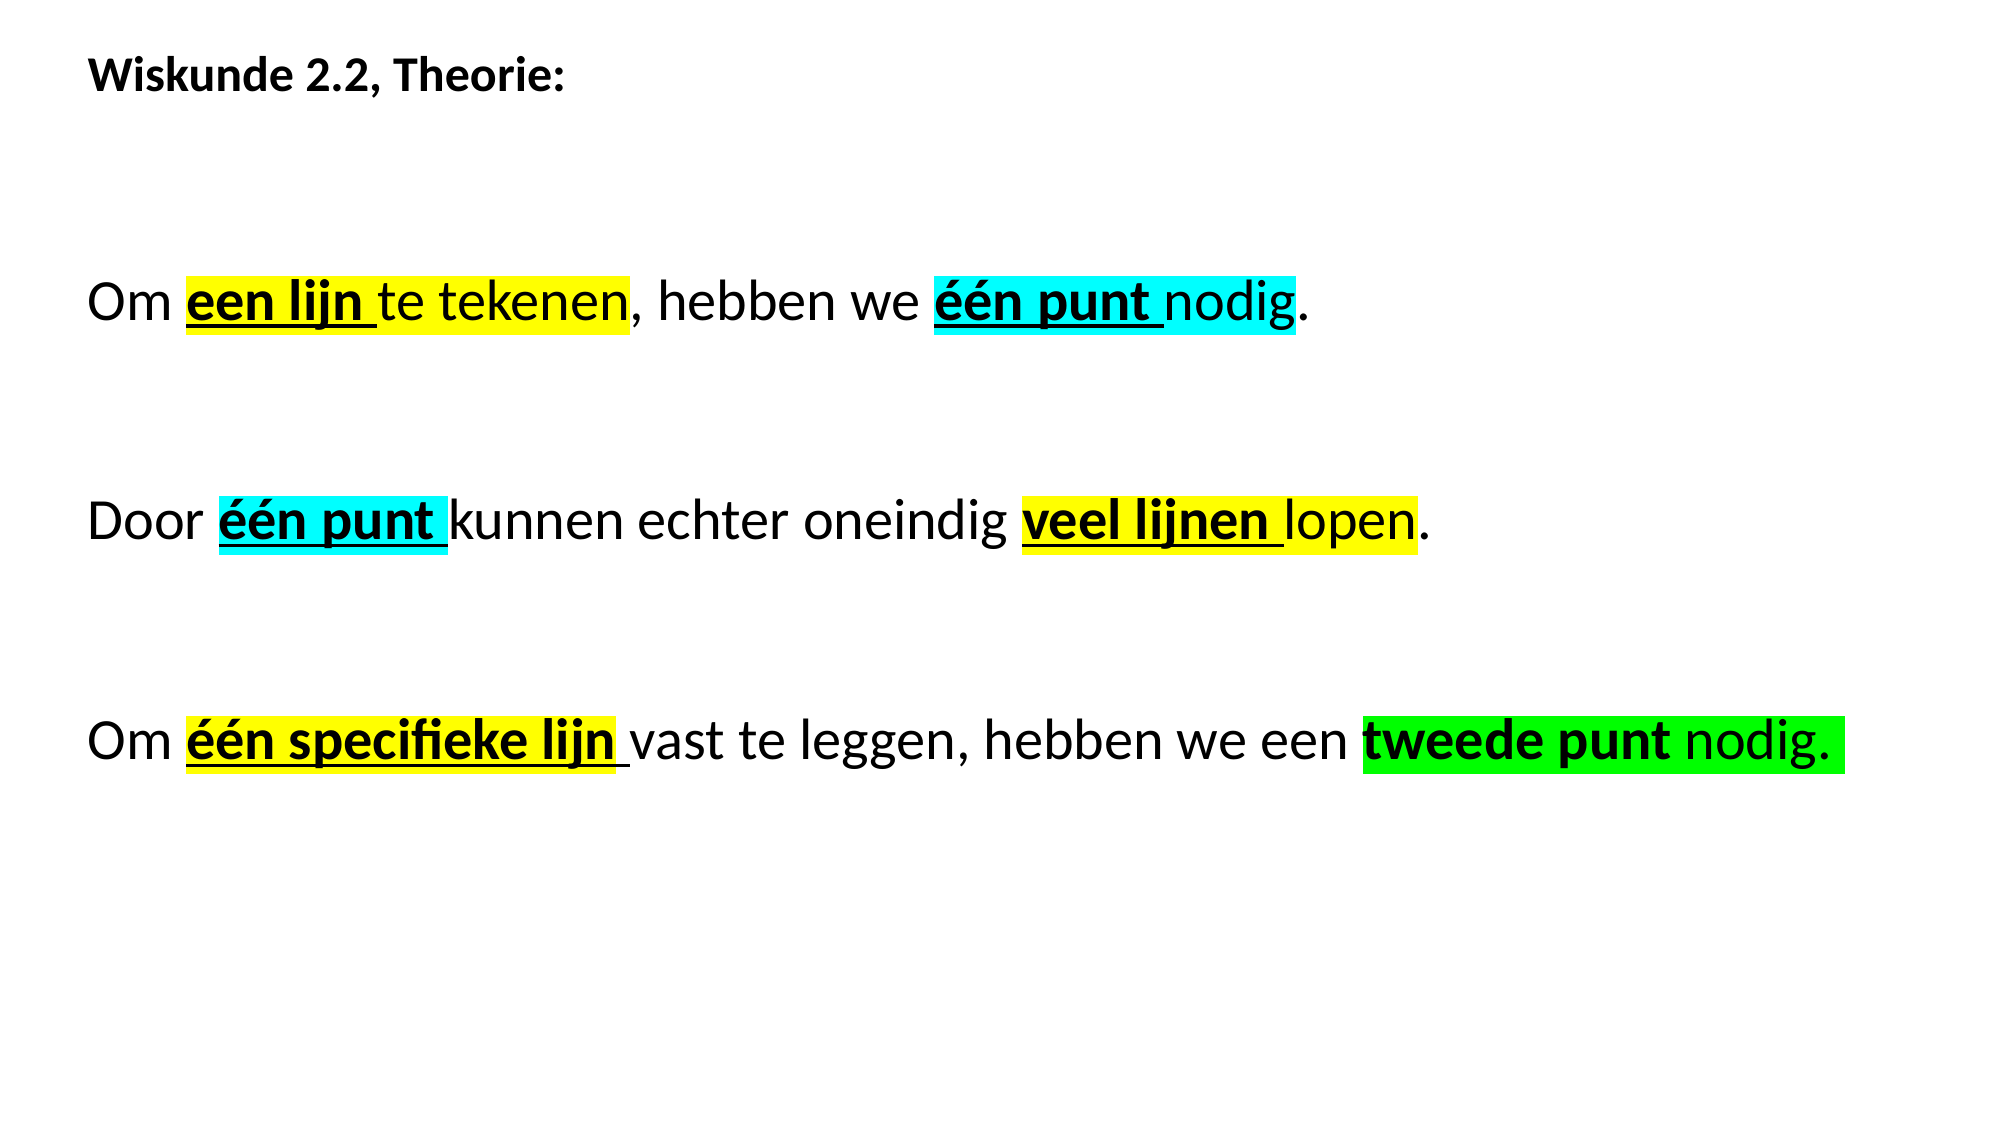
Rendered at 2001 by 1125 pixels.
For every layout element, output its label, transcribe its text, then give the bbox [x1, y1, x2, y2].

text_box Wiskunde 2.2, Theorie: Om een lijn te tekenen, hebben we één punt nodig. Door één punt kunnen echter oneindig veel lijnen lopen. Om één specifieke lijn vast te leggen, hebben we een tweede punt nodig. [72, 34, 1898, 899]
